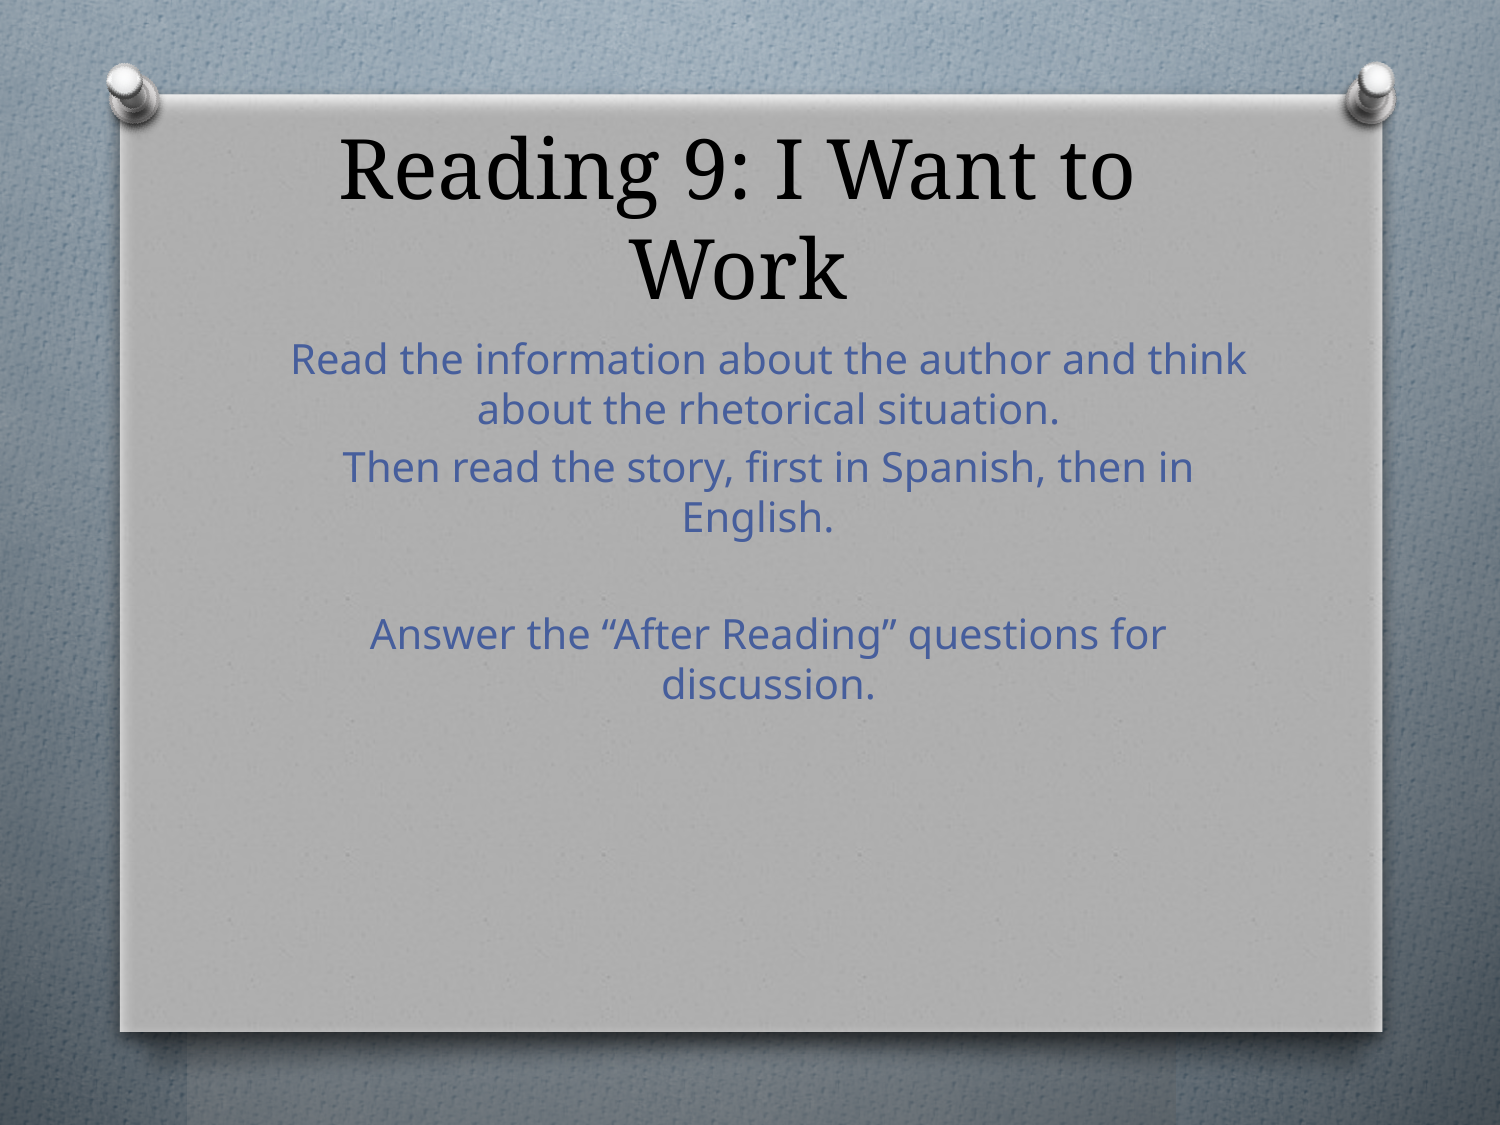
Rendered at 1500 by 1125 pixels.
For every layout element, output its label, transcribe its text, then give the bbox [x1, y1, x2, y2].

title Reading 9: I Want to Work [225, 99, 1251, 324]
picture [75, 29, 198, 153]
list Read the information about the author and think about the rhetorical situation. Then read the story, first in Spanish, then in English. Answer the “After Reading” questions for discussion. [262, 324, 1275, 725]
picture [1317, 35, 1439, 156]
